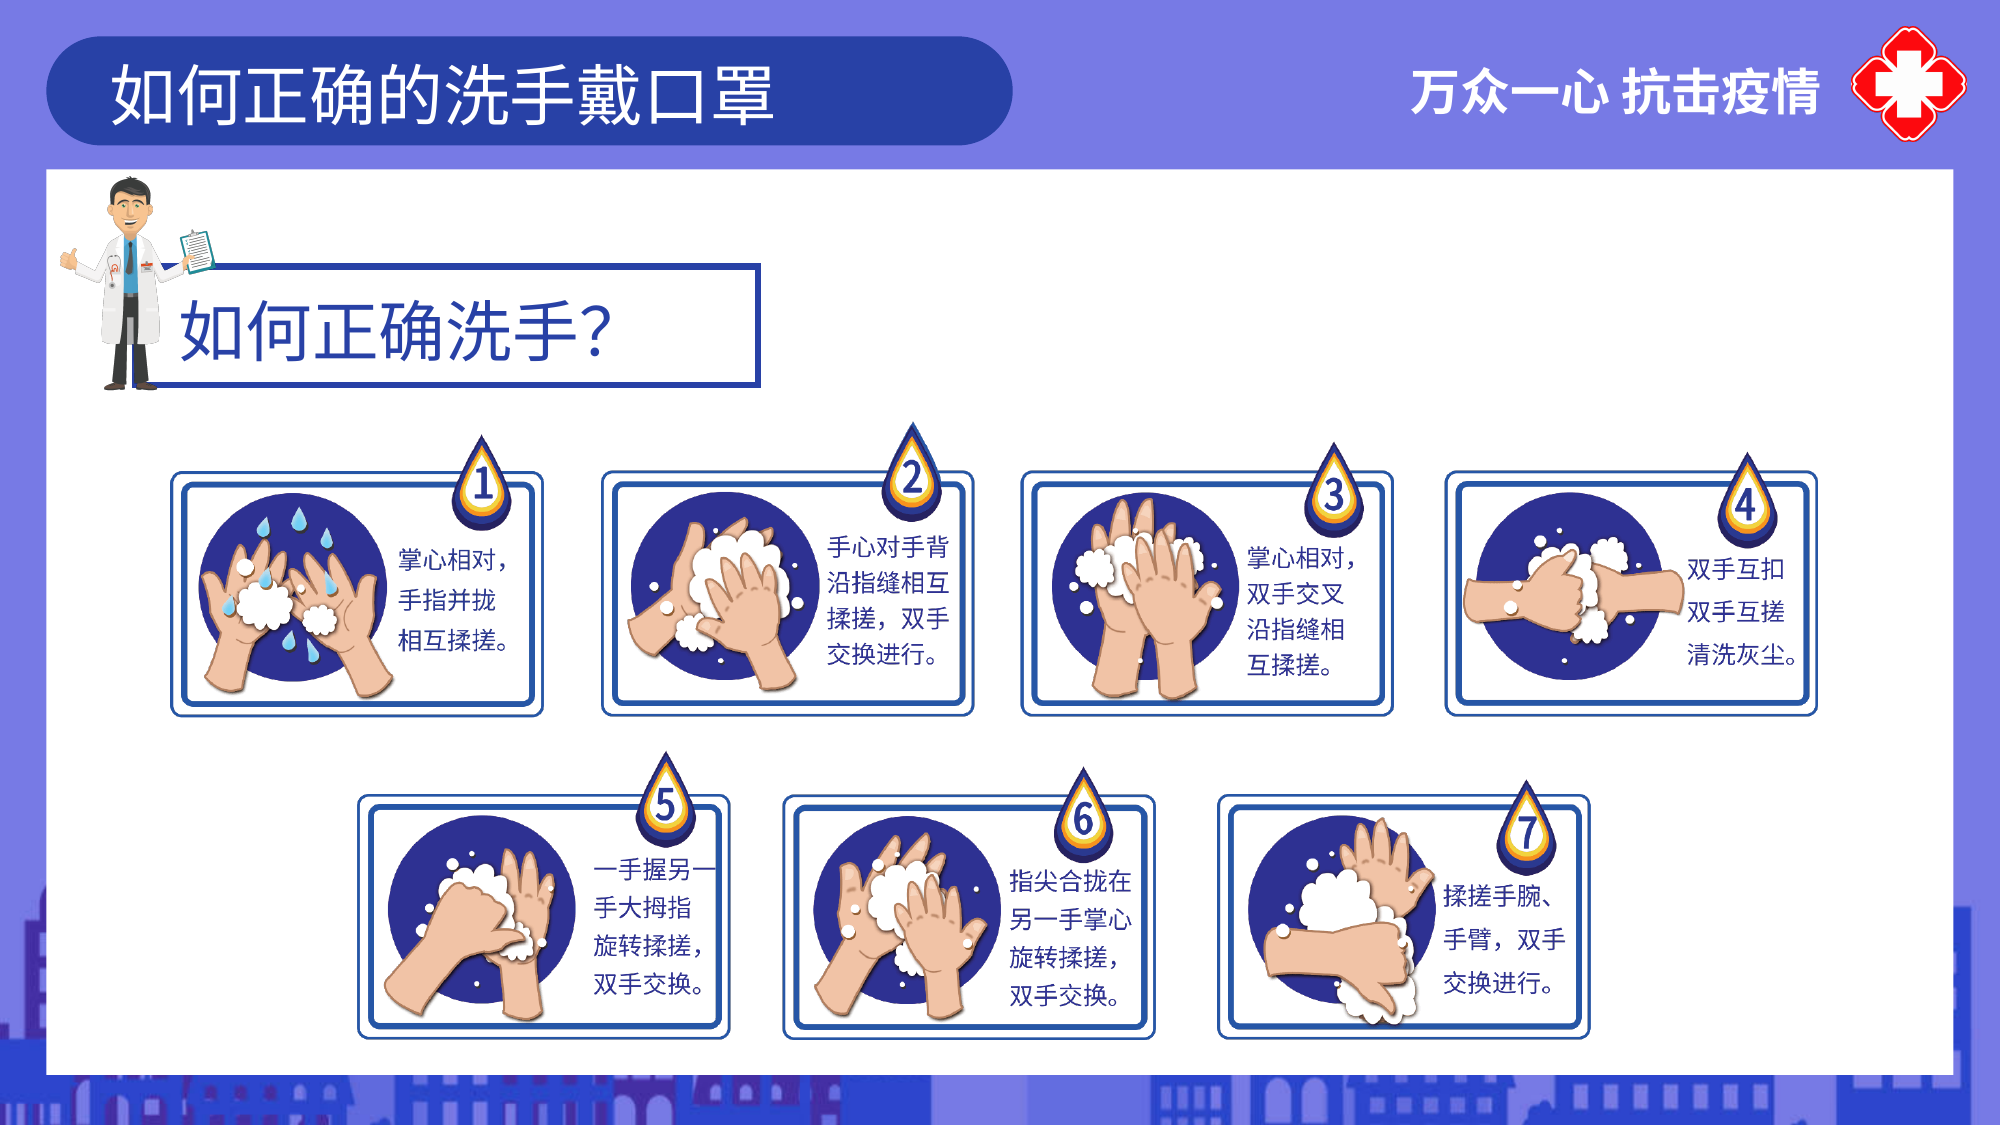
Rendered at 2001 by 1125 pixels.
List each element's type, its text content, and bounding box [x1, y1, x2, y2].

text_box 如何正确的洗手戴口罩 [94, 45, 965, 141]
text_box [216, 265, 759, 386]
text_box 如何正确洗手？ [216, 282, 754, 377]
picture [0, 0, 2000, 1125]
text_box [45, 35, 1014, 147]
